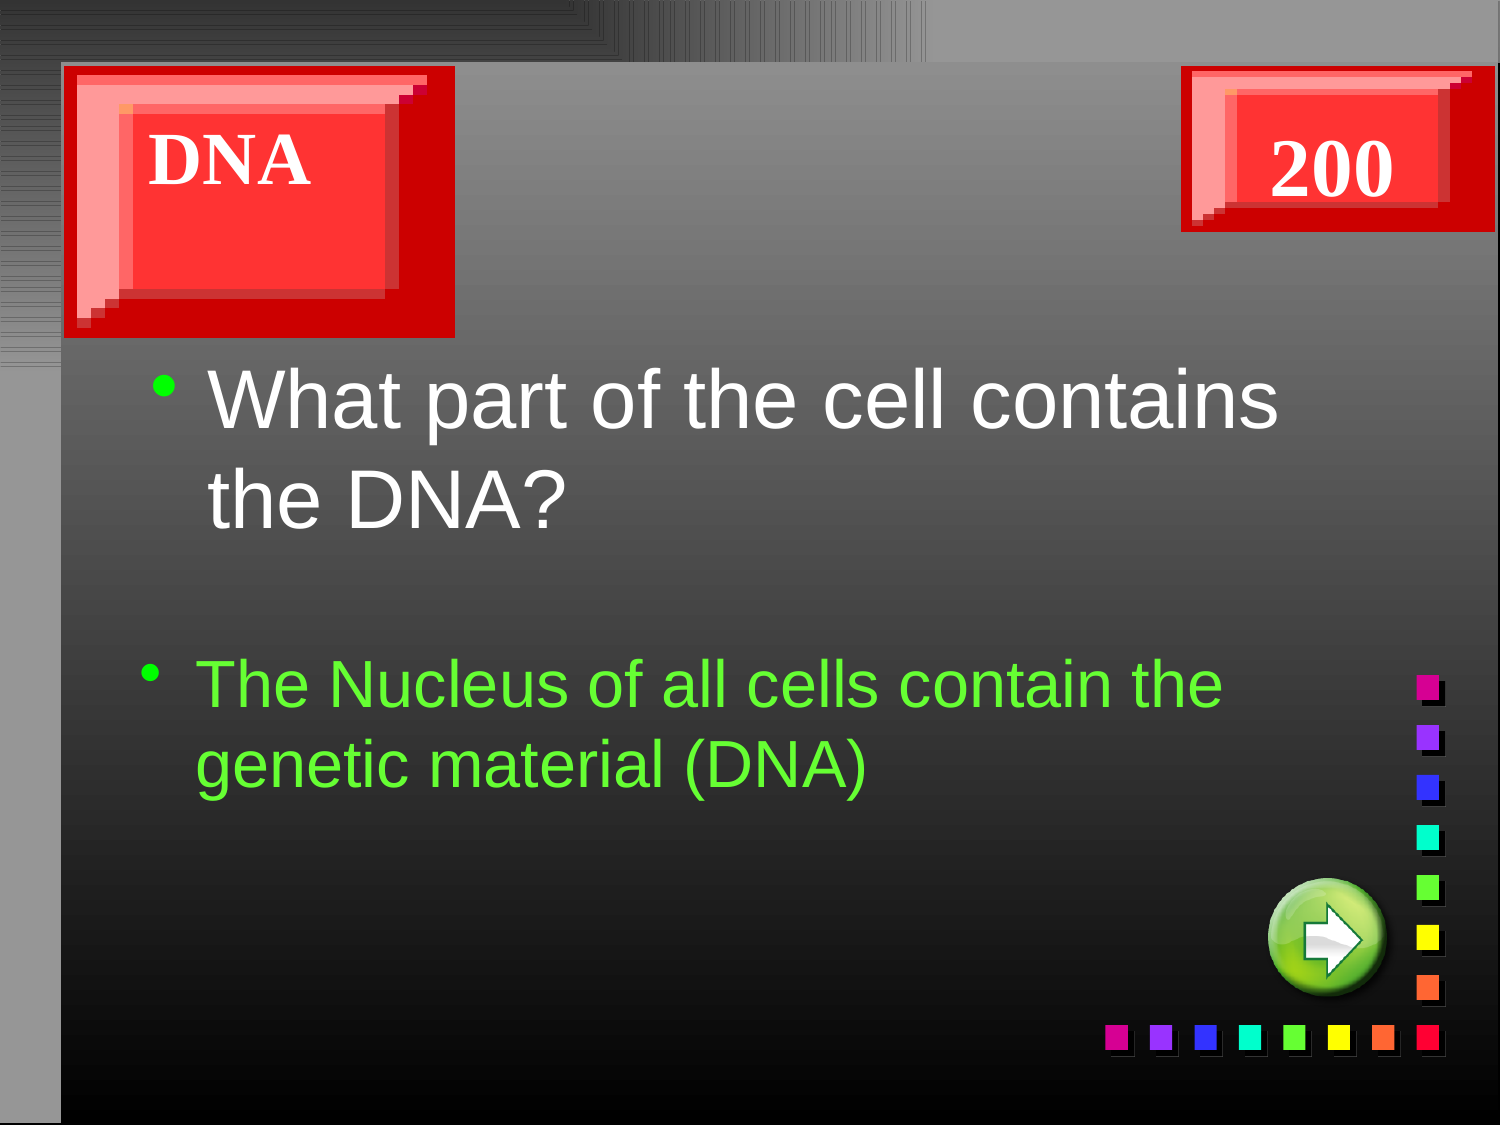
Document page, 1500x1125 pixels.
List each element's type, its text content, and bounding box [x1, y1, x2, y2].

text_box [64, 66, 479, 339]
text_box What part of the cell contains the DNA? [135, 338, 1411, 634]
list The Nucleus of all cells contain the genetic material (DNA) [123, 633, 1271, 1012]
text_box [1180, 66, 1495, 232]
picture [1257, 869, 1402, 1014]
